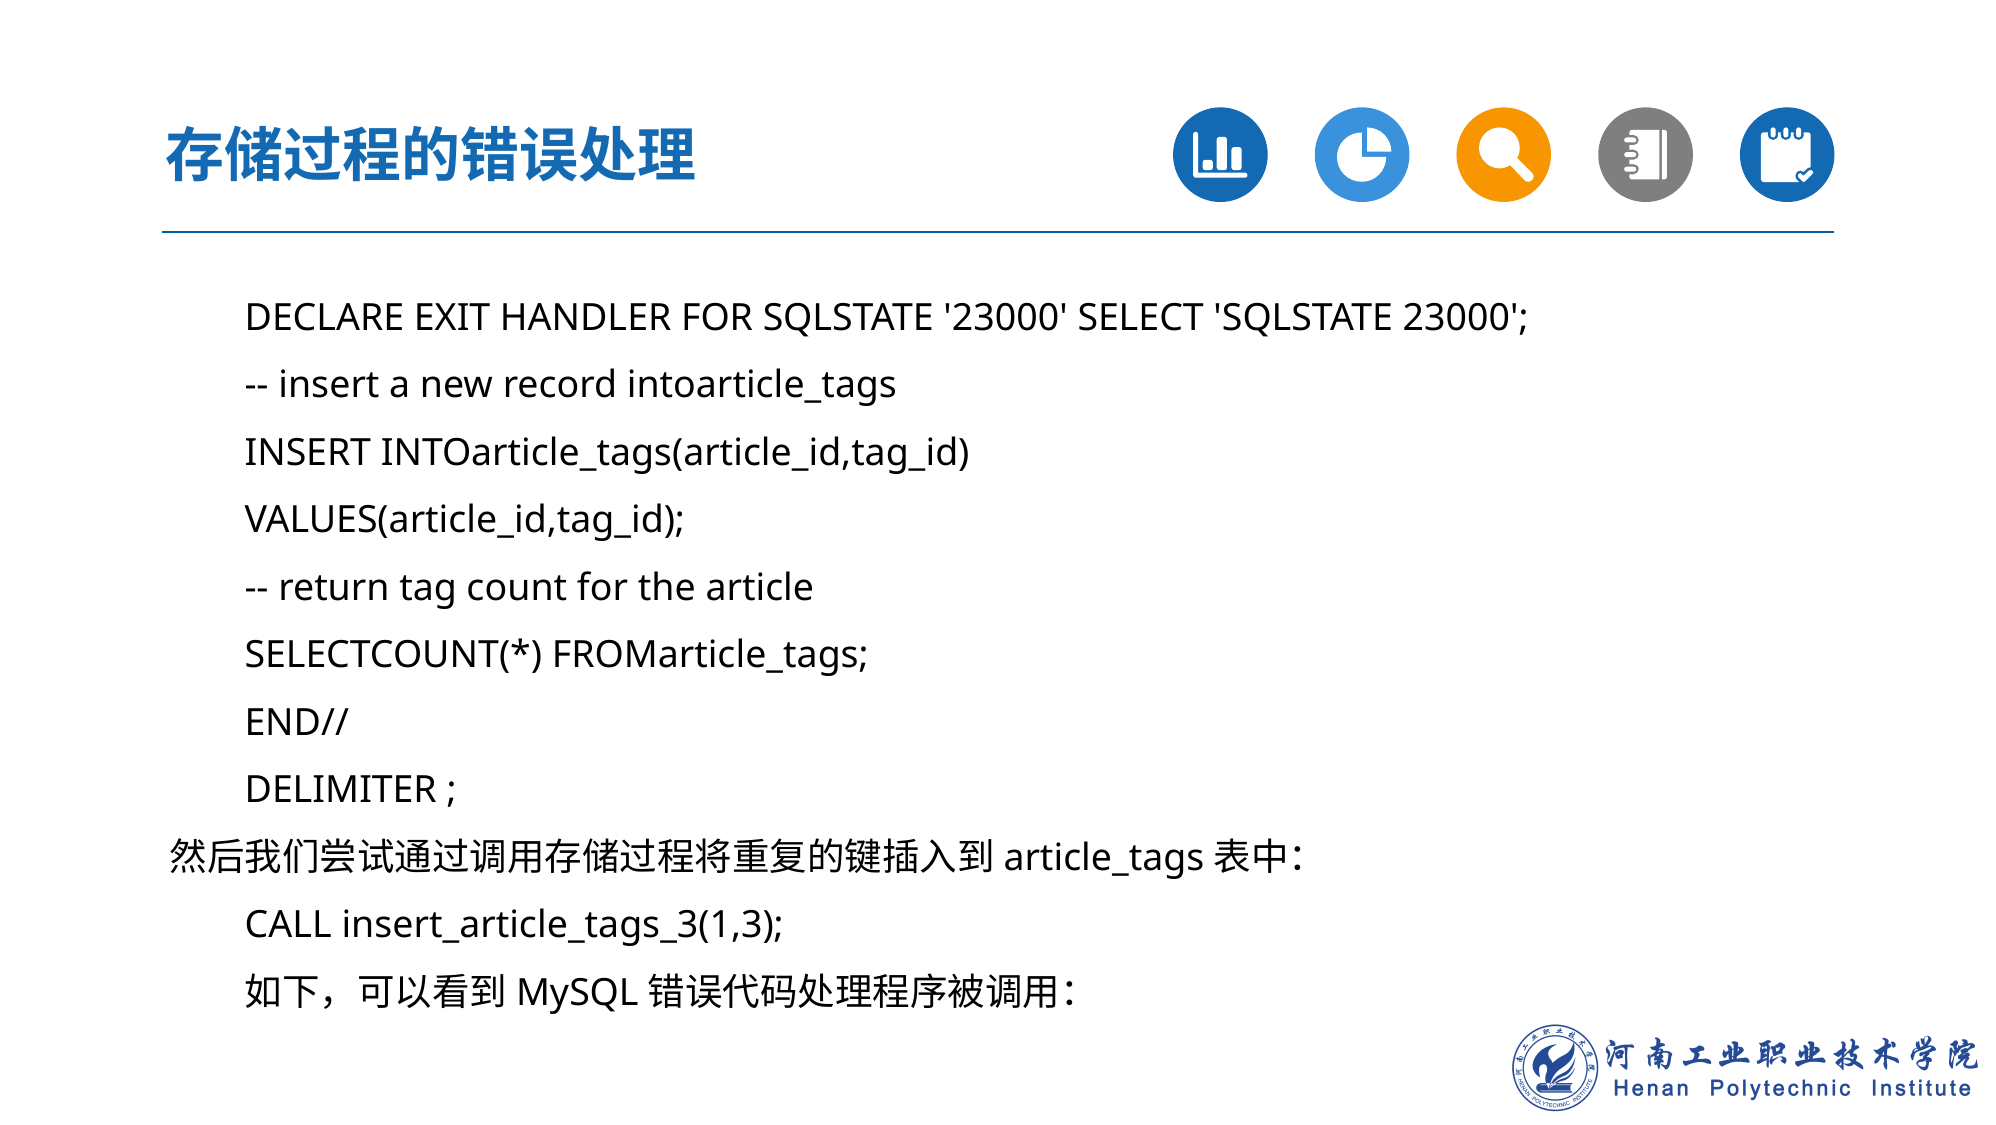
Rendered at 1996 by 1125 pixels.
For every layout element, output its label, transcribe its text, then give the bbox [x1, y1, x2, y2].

text_box 存储过程的错误处理 [110, 93, 752, 203]
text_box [1598, 107, 1694, 203]
text_box DECLARE EXIT HANDLER FOR SQLSTATE '23000' SELECT 'SQLSTATE 23000'; -- insert a new record intoarticle_tags INSERT INTOarticle_tags(article_id,tag_id) VALUES(article_id,tag_id); -- return tag count for the article SELECTCOUNT(*) FROMarticle_tags; END// DELIMITER ; 然后我们尝试通过调用存储过程将重复的键插入到article_tags表中： CALL insert_article_tags_3(1,3); 如下，可以看到MySQL错误代码处理程序被调用： [149, 260, 1781, 948]
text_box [1314, 107, 1410, 203]
picture [1493, 1020, 1984, 1118]
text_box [1456, 107, 1552, 203]
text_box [1172, 107, 1268, 203]
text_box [1739, 107, 1835, 203]
